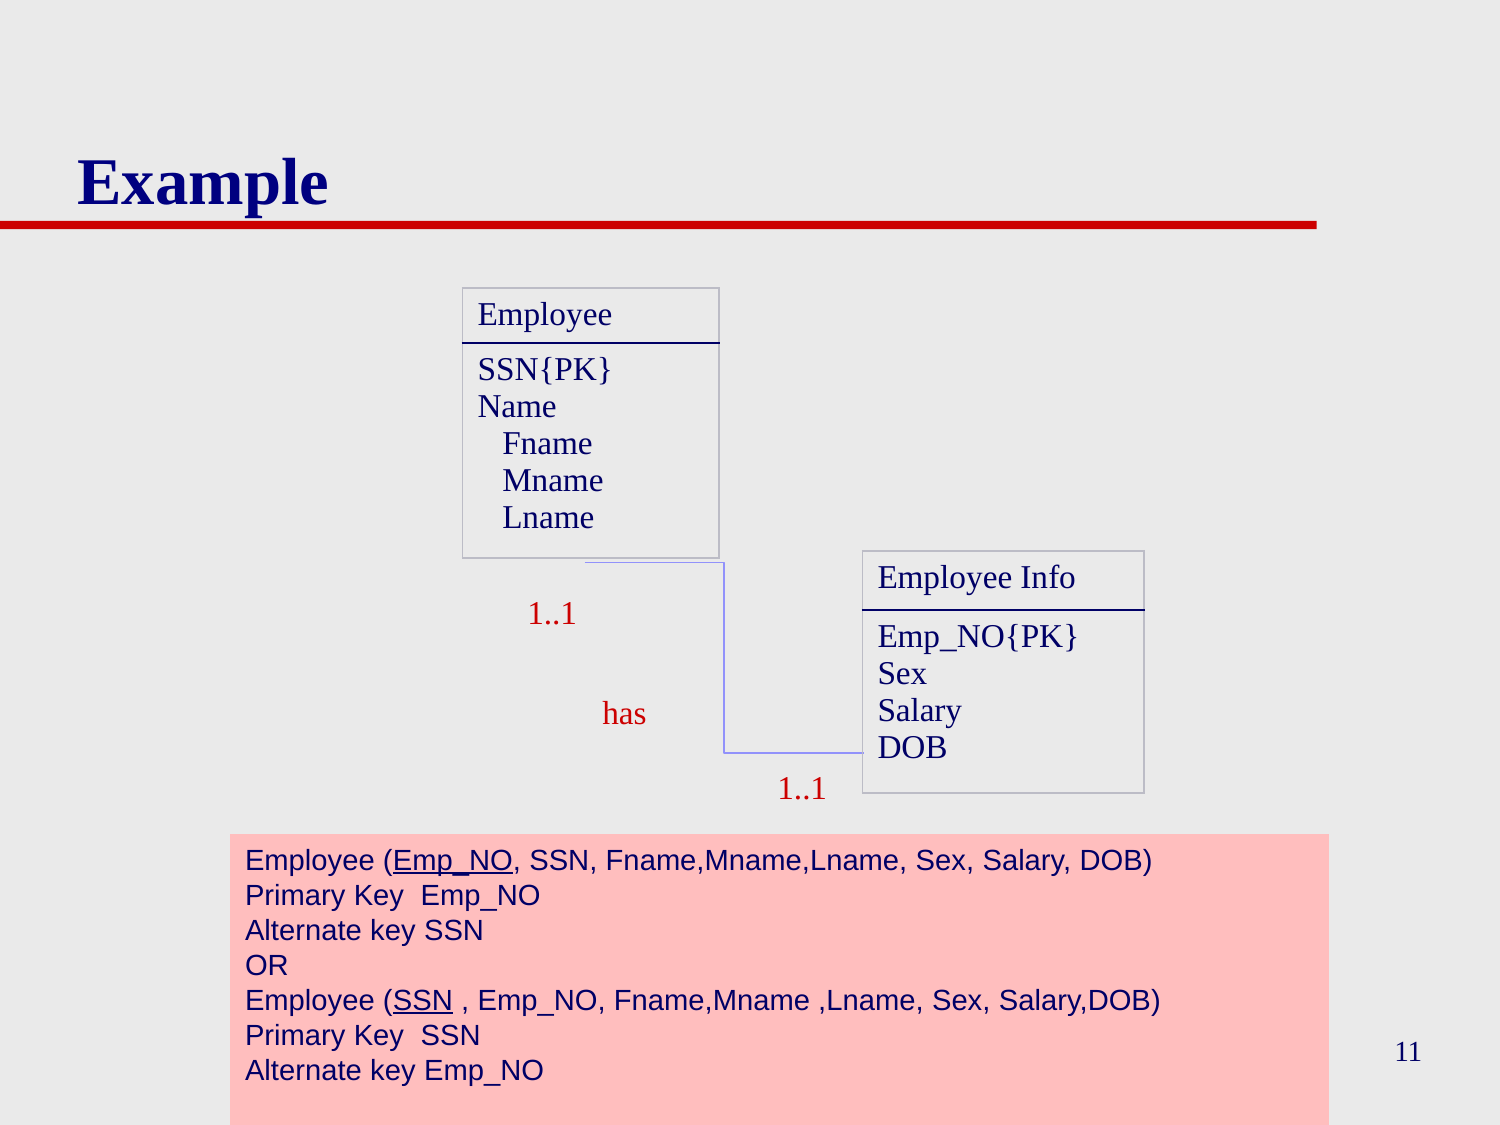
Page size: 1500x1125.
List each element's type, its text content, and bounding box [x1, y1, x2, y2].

table_cell Emp_NO{PK} Sex Salary DOB [863, 611, 1143, 792]
table_header Employee [463, 289, 718, 342]
text_box 1..1 [762, 761, 845, 814]
slide_number 11 [1329, 1012, 1438, 1088]
table_cell SSN{PK} Name Fname Mname Lname [463, 344, 718, 557]
text_box Employee (Emp_NO, SSN, Fname,Mname,Lname, Sex, Salary, DOB) Primary Key Emp_NO Alternate key SSN OR Employee (SSN , Emp_NO, Fname,Mname ,Lname, Sex, Salary,DOB) Primary Key SSN Alternate key Emp_NO [230, 834, 1329, 1125]
table_header Employee Info [863, 552, 1143, 609]
text_box 1..1 [512, 583, 579, 639]
text_box has [869, 683, 876, 739]
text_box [584, 562, 865, 754]
title Example [62, 43, 1338, 226]
